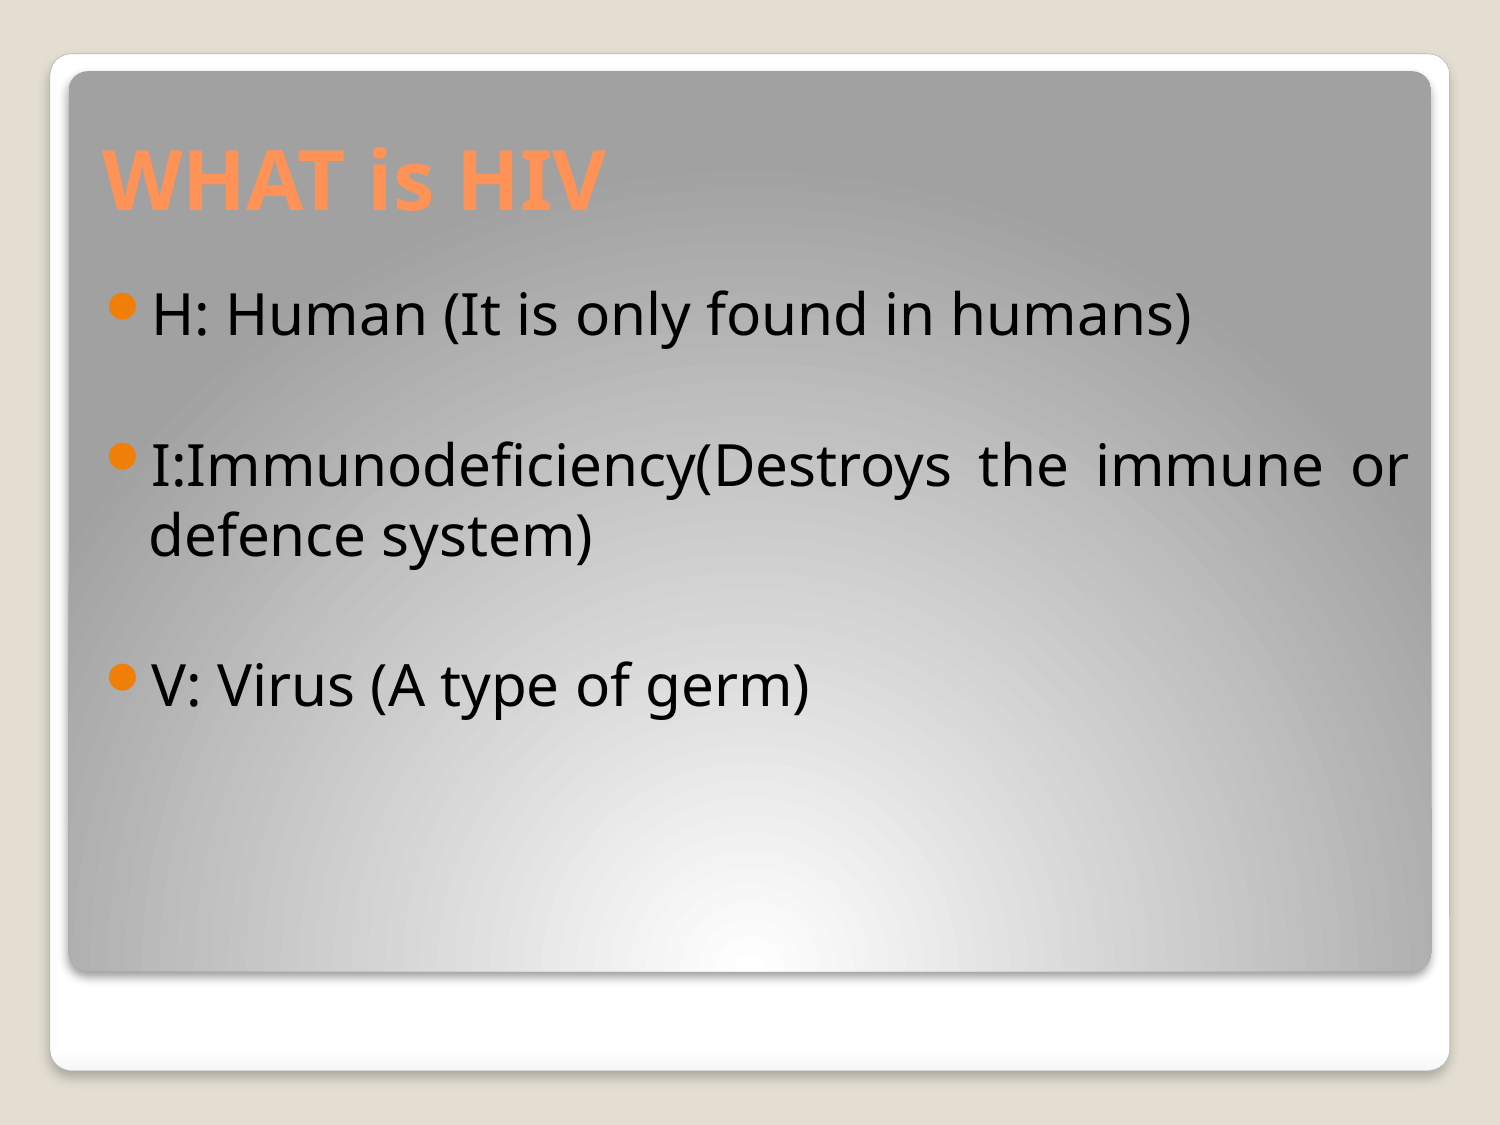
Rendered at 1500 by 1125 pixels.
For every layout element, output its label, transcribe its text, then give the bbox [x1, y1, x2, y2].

list H: Human (It is only found in humans) I:Immunodeficiency(Destroys the immune or defence system) V: Virus (A type of germ) [74, 262, 1426, 963]
title WHAT is HIV [87, 62, 1430, 235]
